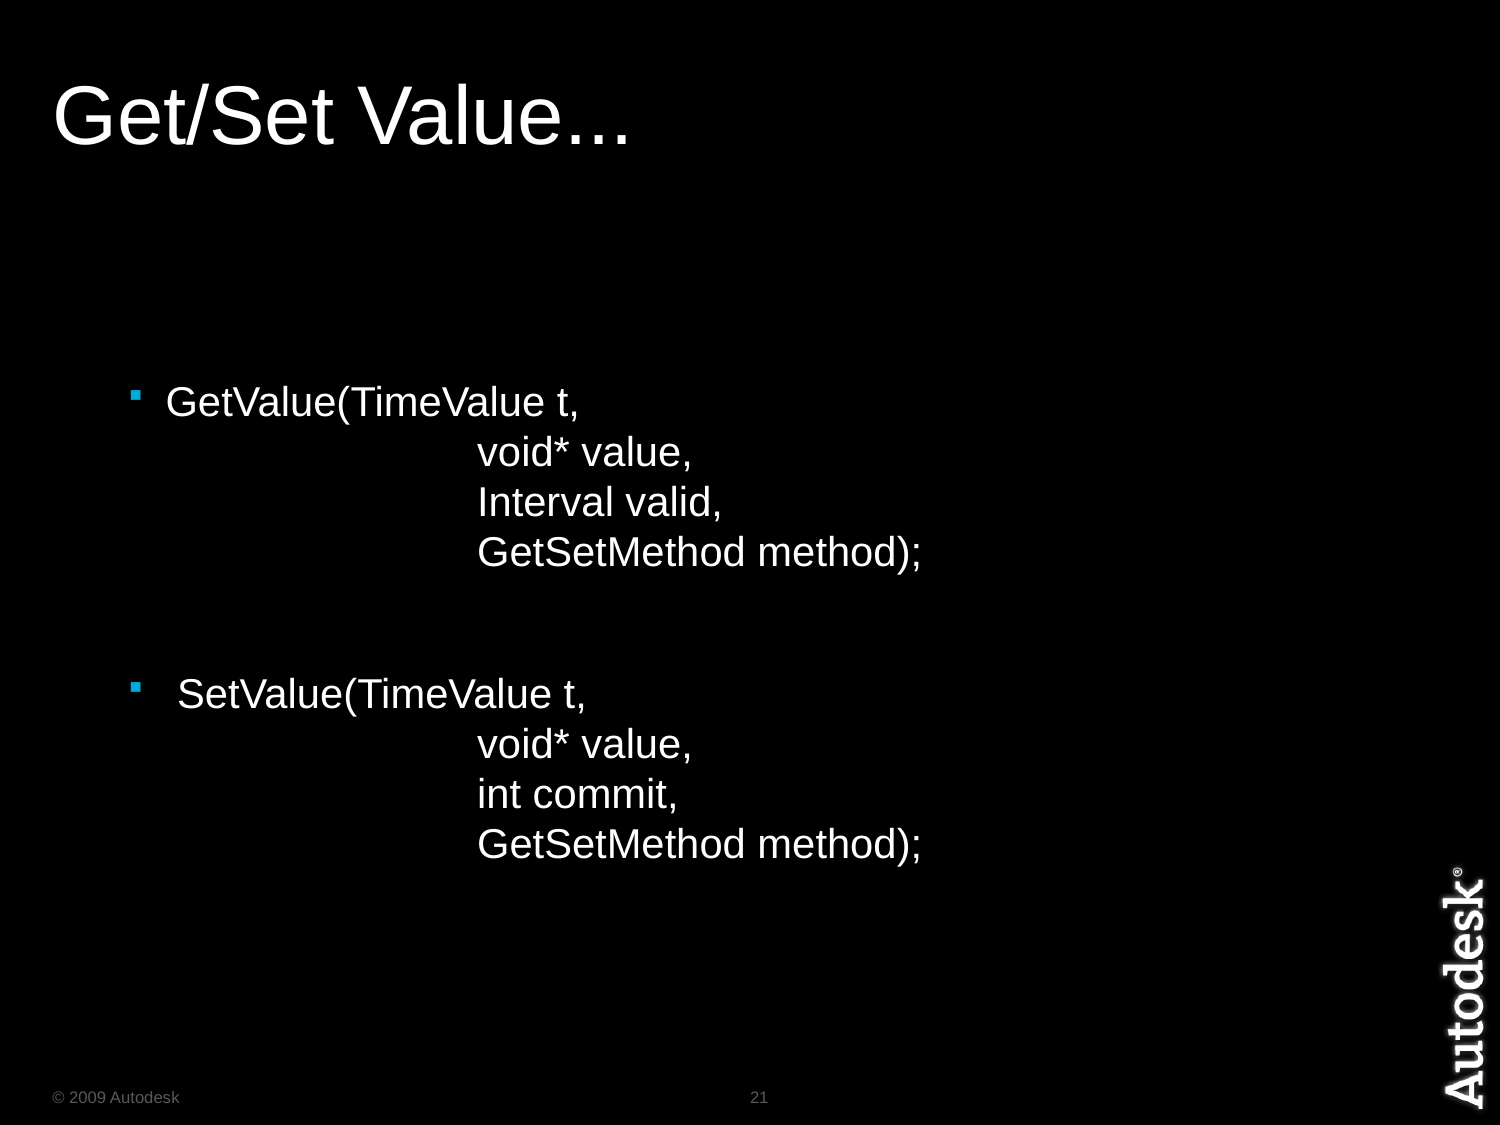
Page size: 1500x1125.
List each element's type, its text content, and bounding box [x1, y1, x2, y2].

picture [1402, 0, 1500, 1125]
list GetValue(TimeValue t, void* value, Interval valid, GetSetMethod method); SetValue(TimeValue t, void* value, int commit, GetSetMethod method); [52, 231, 1401, 1073]
title Get/Set Value... [52, 22, 1401, 211]
